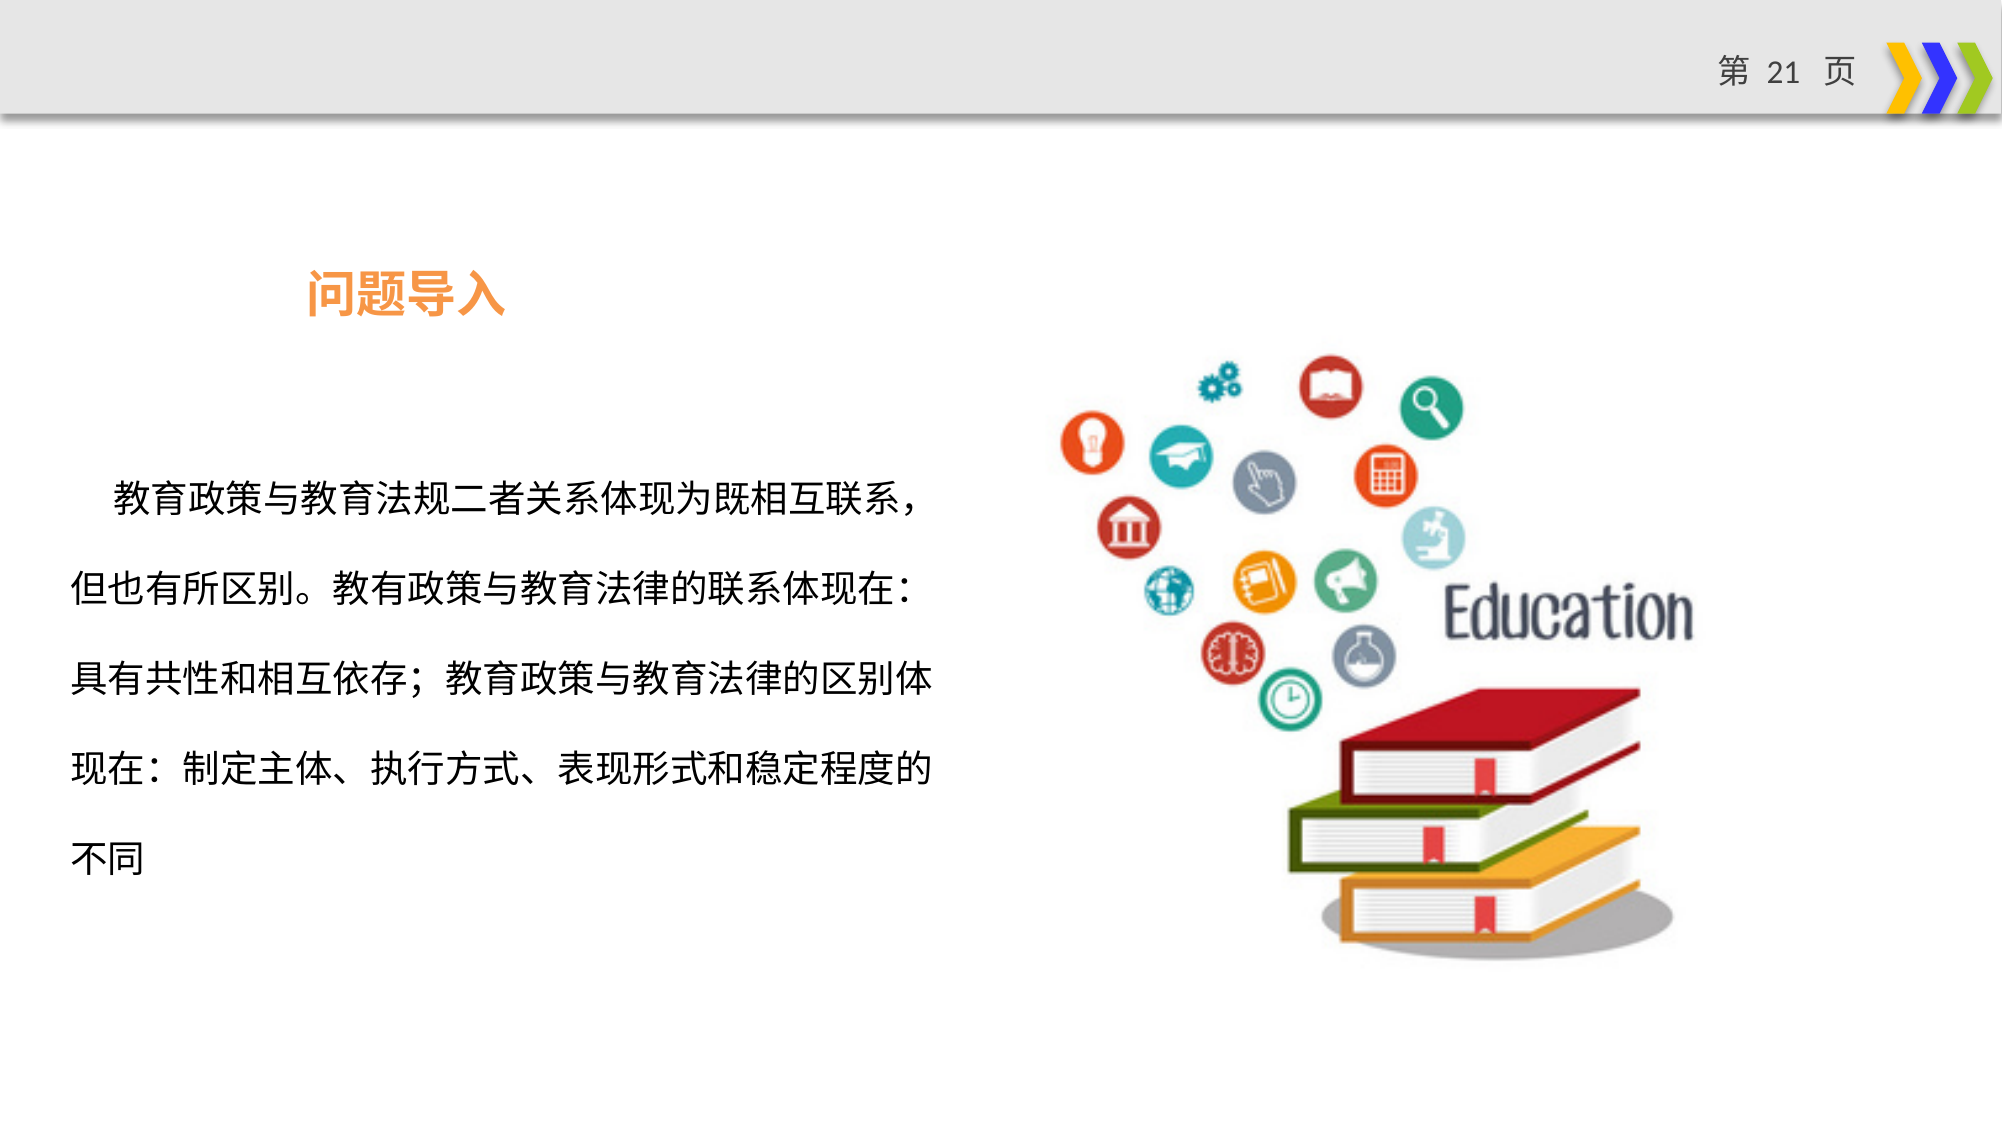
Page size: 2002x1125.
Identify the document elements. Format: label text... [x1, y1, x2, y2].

picture [1006, 278, 1747, 1019]
text_box 教育政策与教育法规二者关系体现为既相互联系，但也有所区别。教有政策与教育法律的联系体现在：具有共性和相互依存；教育政策与教育法律的区别体现在：制定主体、执行方式、表现形式和稳定程度的不同 [55, 422, 961, 888]
text_box 问题导入 [291, 255, 709, 330]
